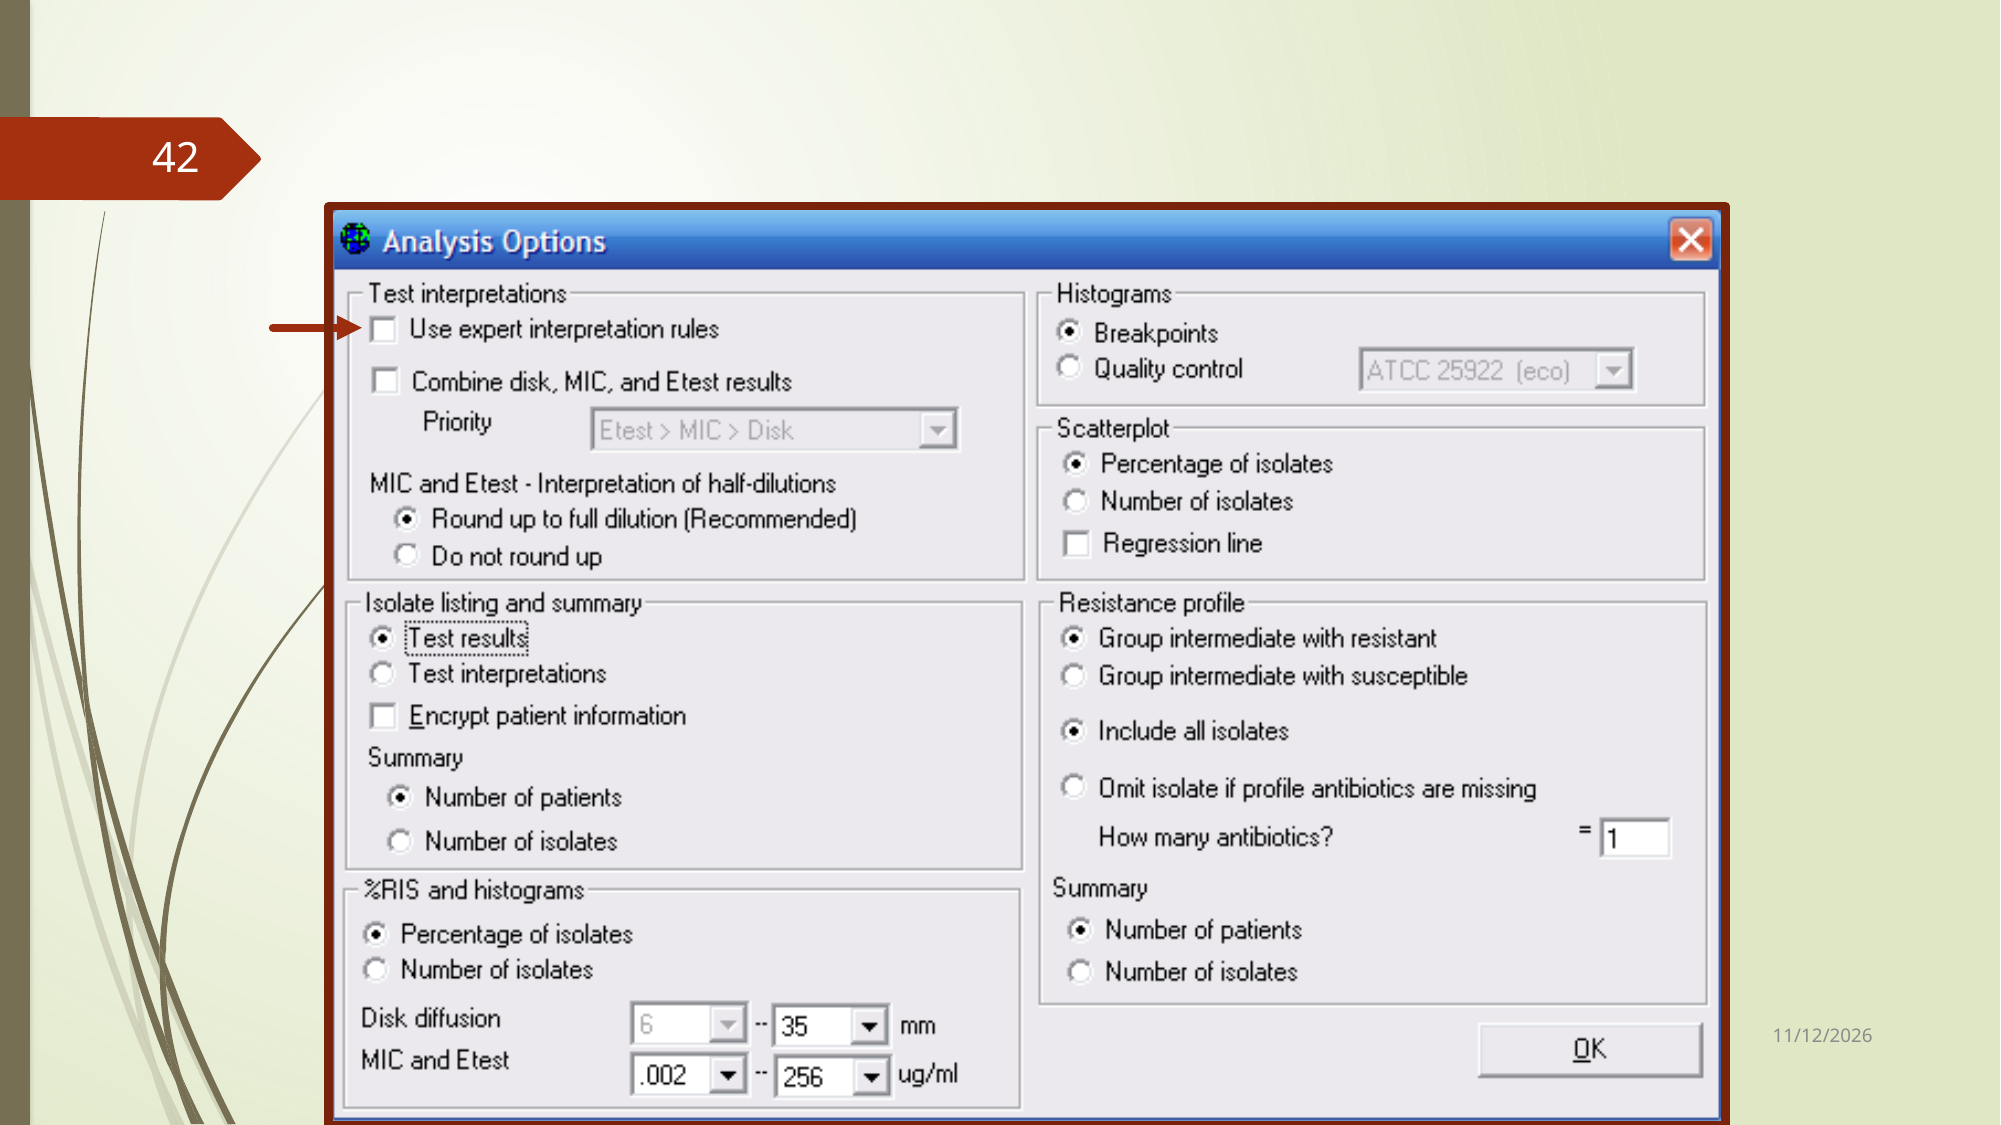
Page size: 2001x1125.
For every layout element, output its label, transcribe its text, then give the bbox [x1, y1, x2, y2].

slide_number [1730, 1005, 1888, 1067]
slide_number 42 [87, 129, 216, 190]
picture [328, 206, 1726, 1125]
